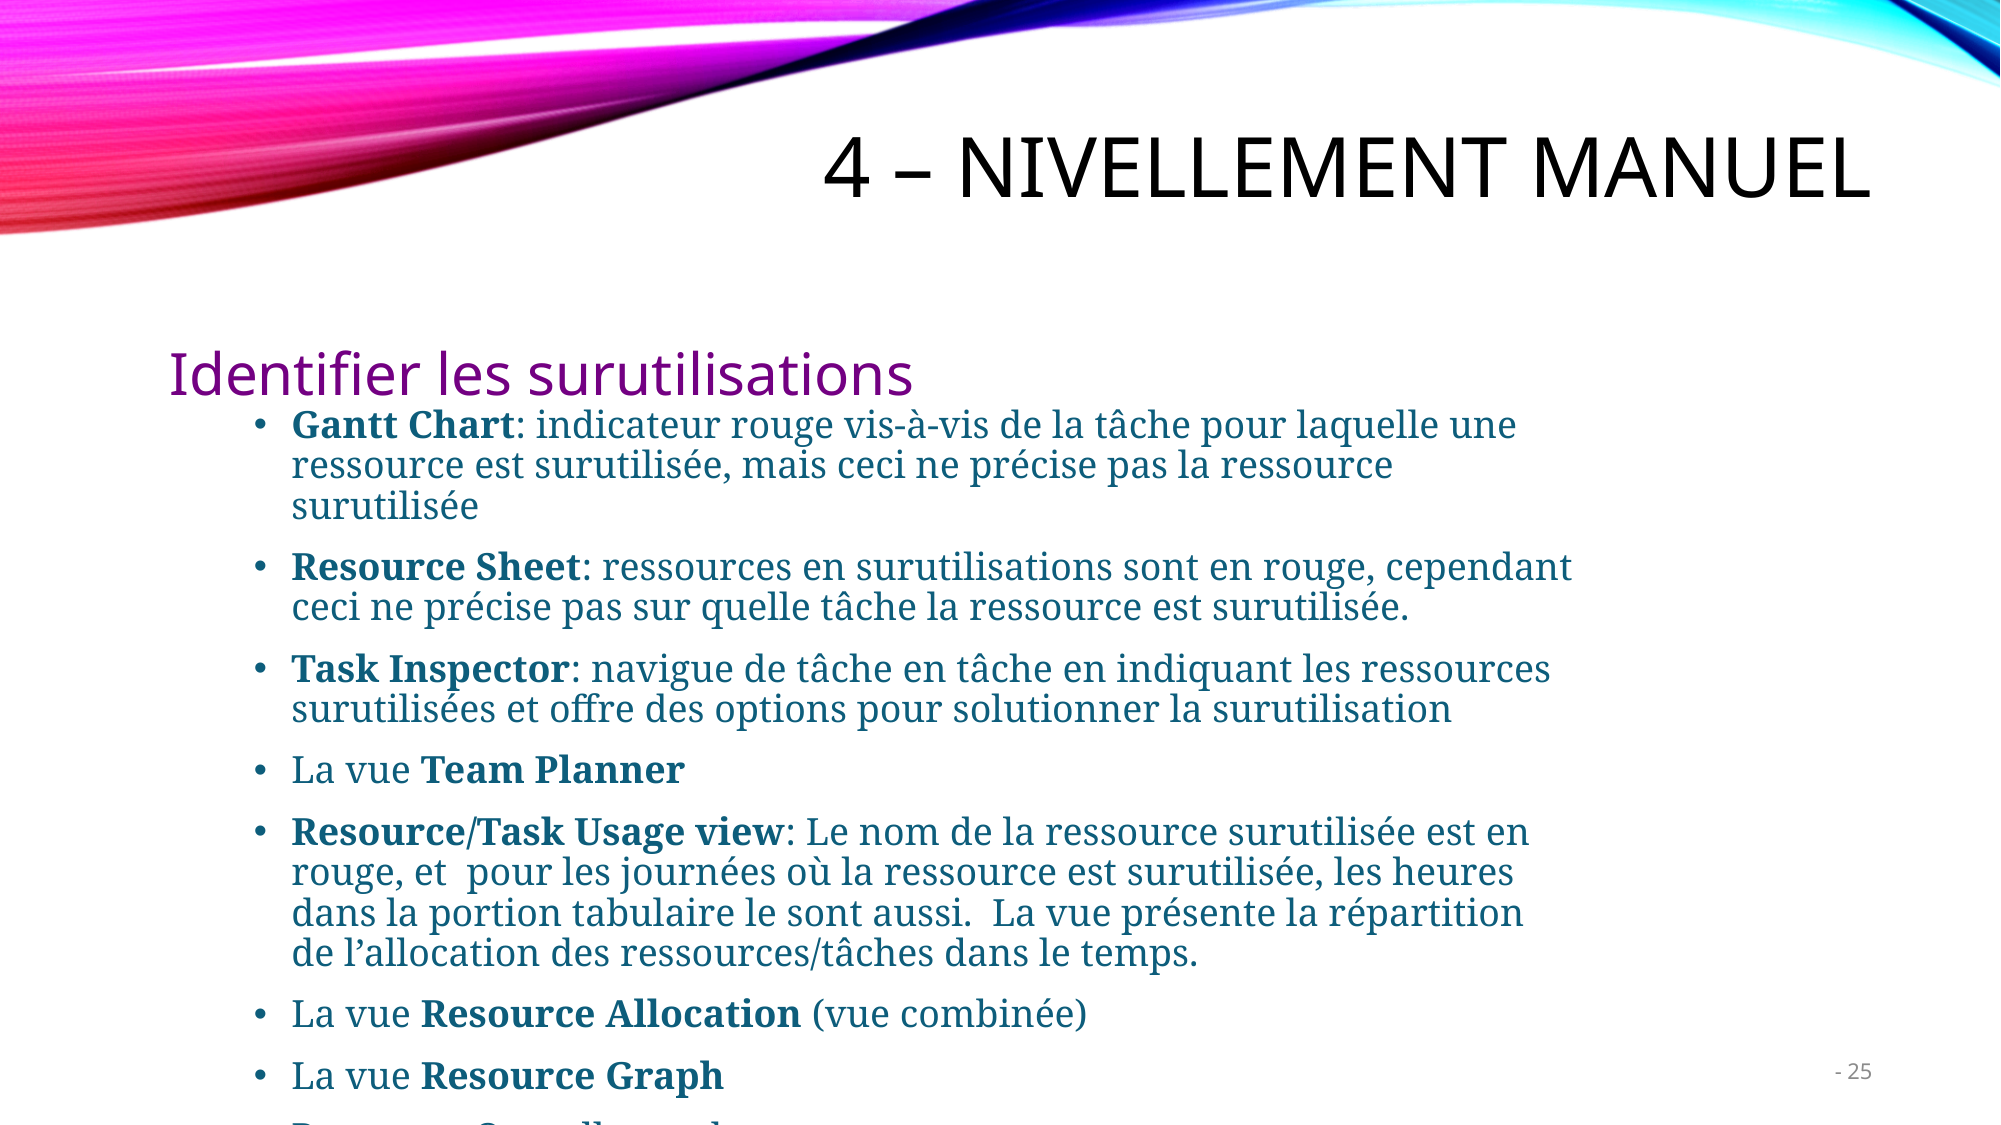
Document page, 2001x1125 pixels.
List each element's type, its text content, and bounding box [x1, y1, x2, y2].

text_box Identifier les surutilisations [154, 259, 1841, 415]
list Gantt Chart: indicateur rouge vis-à-vis de la tâche pour laquelle une ressource est surutilisée, mais ceci ne précise pas la ressource surutilisée Resource Sheet: ressources en surutilisations sont en rouge, cependant ceci ne précise pas sur quelle tâche la ressource est surutilisée. Task Inspector: navigue de tâche en tâche en indiquant les ressources surutilisées et offre des options pour solutionner la surutilisation La vue Team Planner Resource/Task Usage view: Le nom de la ressource surutilisée est en rouge, et pour les journées où la ressource est surutilisée, les heures dans la portion tabulaire le sont aussi. La vue présente la répartition de l’allocation des ressources/tâches dans le temps. La vue Resource Allocation (vue combinée) La vue Resource Graph Rapport « Overallocated resources » [239, 398, 1589, 1125]
picture [0, 0, 2000, 237]
picture [1890, 0, 2000, 75]
picture [1910, 0, 2000, 45]
slide_number 25 [1808, 1042, 1888, 1103]
title 4 – Nivellement Manuel [638, 64, 1888, 277]
